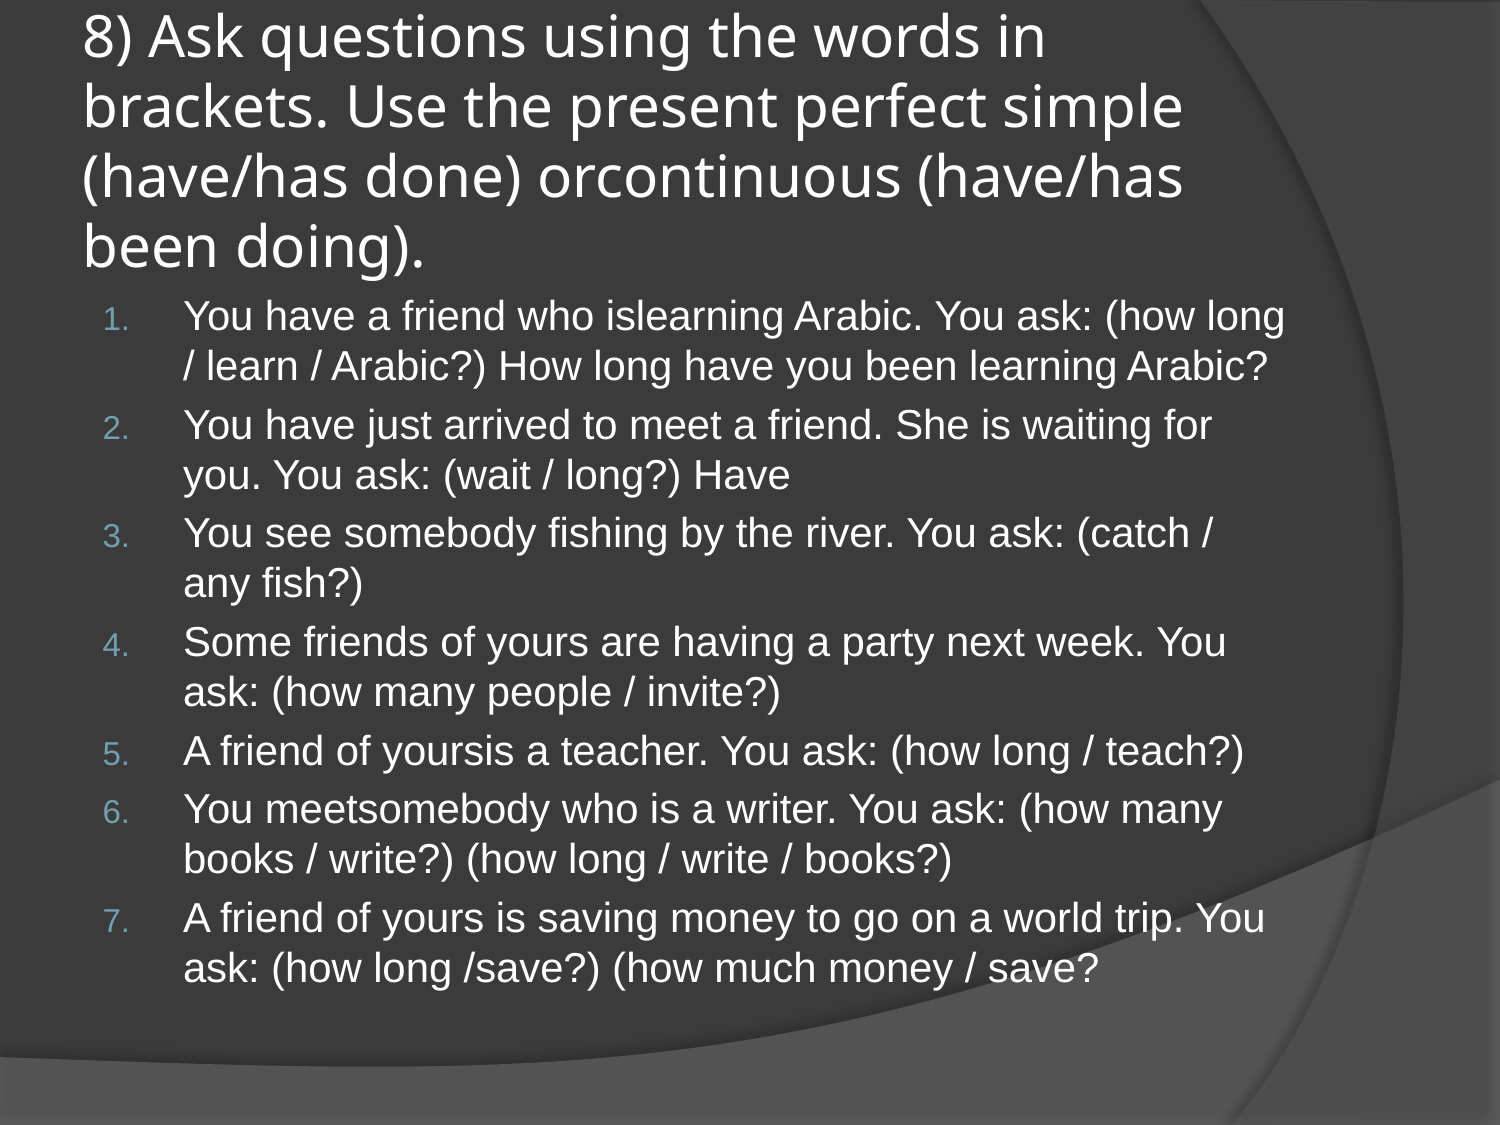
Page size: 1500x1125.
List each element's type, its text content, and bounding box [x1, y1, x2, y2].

title 8) Ask questions using the words in brackets. Use the present perfect simple (have/has done) orcontinuous (have/has been doing). [75, 45, 1300, 233]
list You have a friend who islearning Arabic. You ask: (how long / learn / Arabic?) How long have you been learning Arabic? You have just arrived to meet a friend. She is waiting for you. You ask: (wait / long?) Have You see somebody fishing by the river. You ask: (catch / any fish?) Some friends of yours are having a party next week. You ask: (how many people / invite?) A friend of yoursis a teacher. You ask: (how long / teach?) You meetsomebody who is a writer. You ask: (how many books / write?) (how long / write / books?) A friend of yours is saving money to go on a world trip. You ask: (how long /save?) (how much money / save? [82, 281, 1307, 1024]
